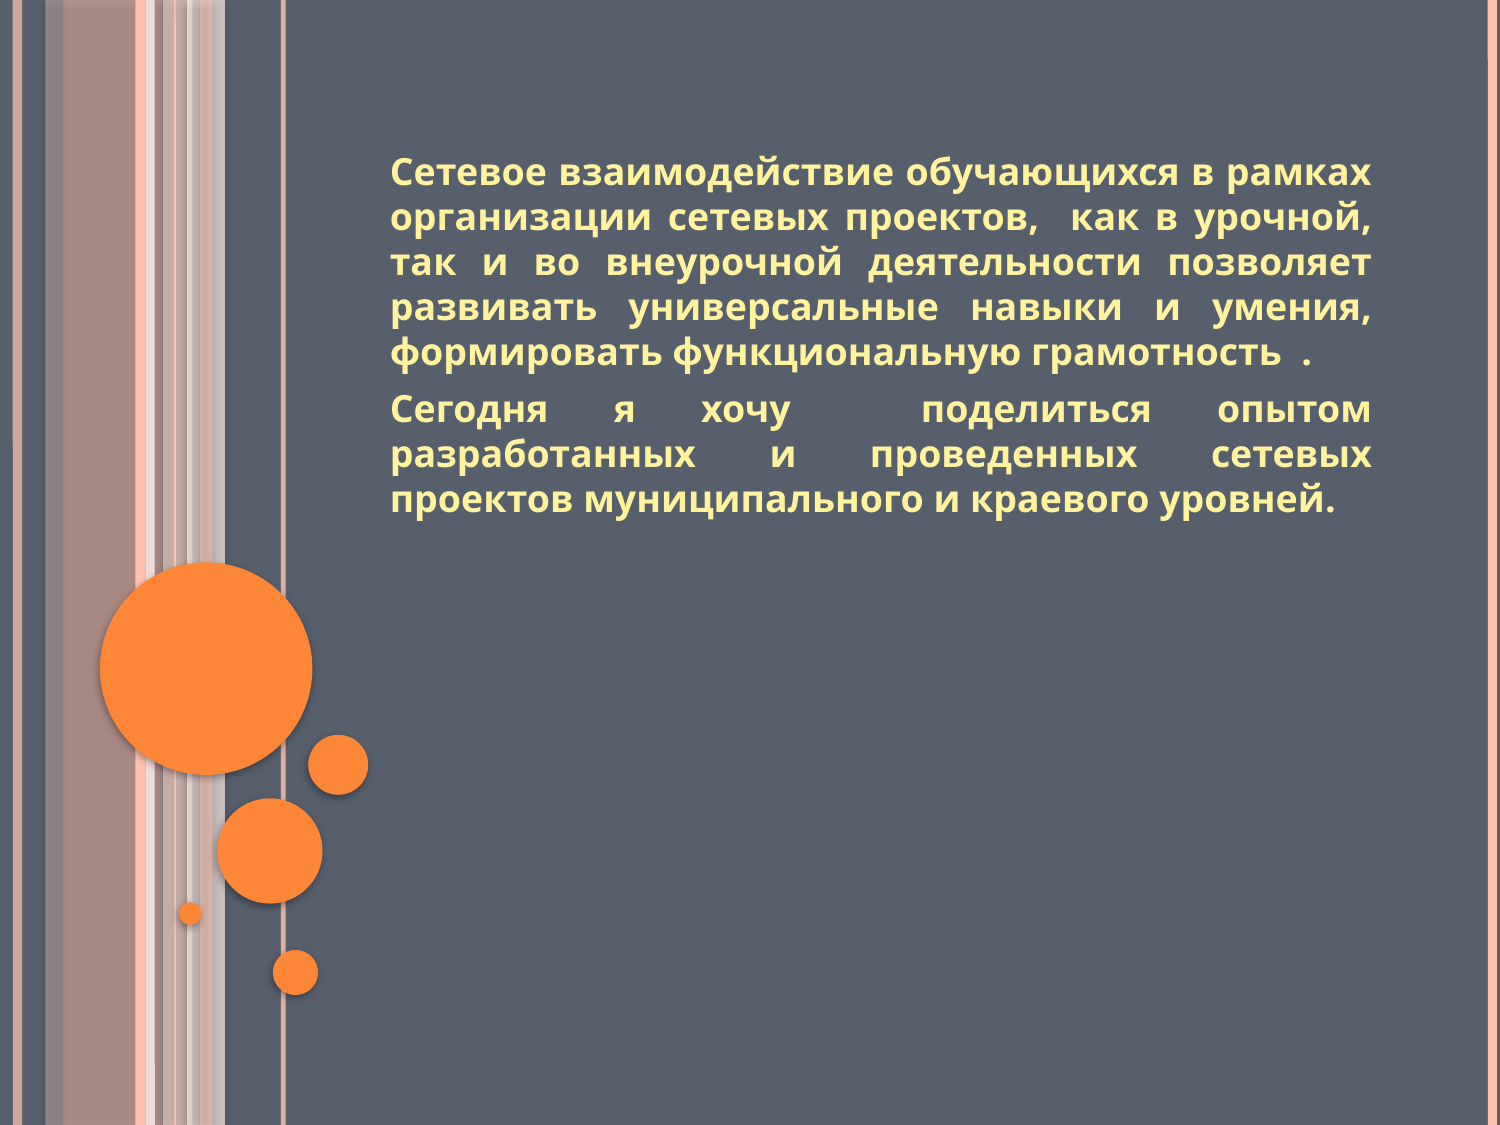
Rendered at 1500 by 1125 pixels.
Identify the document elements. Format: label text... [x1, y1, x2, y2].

list Сетевое взаимодействие обучающихся в рамках организации сетевых проектов, как в урочной, так и во внеурочной деятельности позволяет развивать универсальные навыки и умения, формировать функциональную грамотность . Сегодня я хочу поделиться опытом разработанных и проведенных сетевых проектов муниципального и краевого уровней. [375, 140, 1388, 1047]
